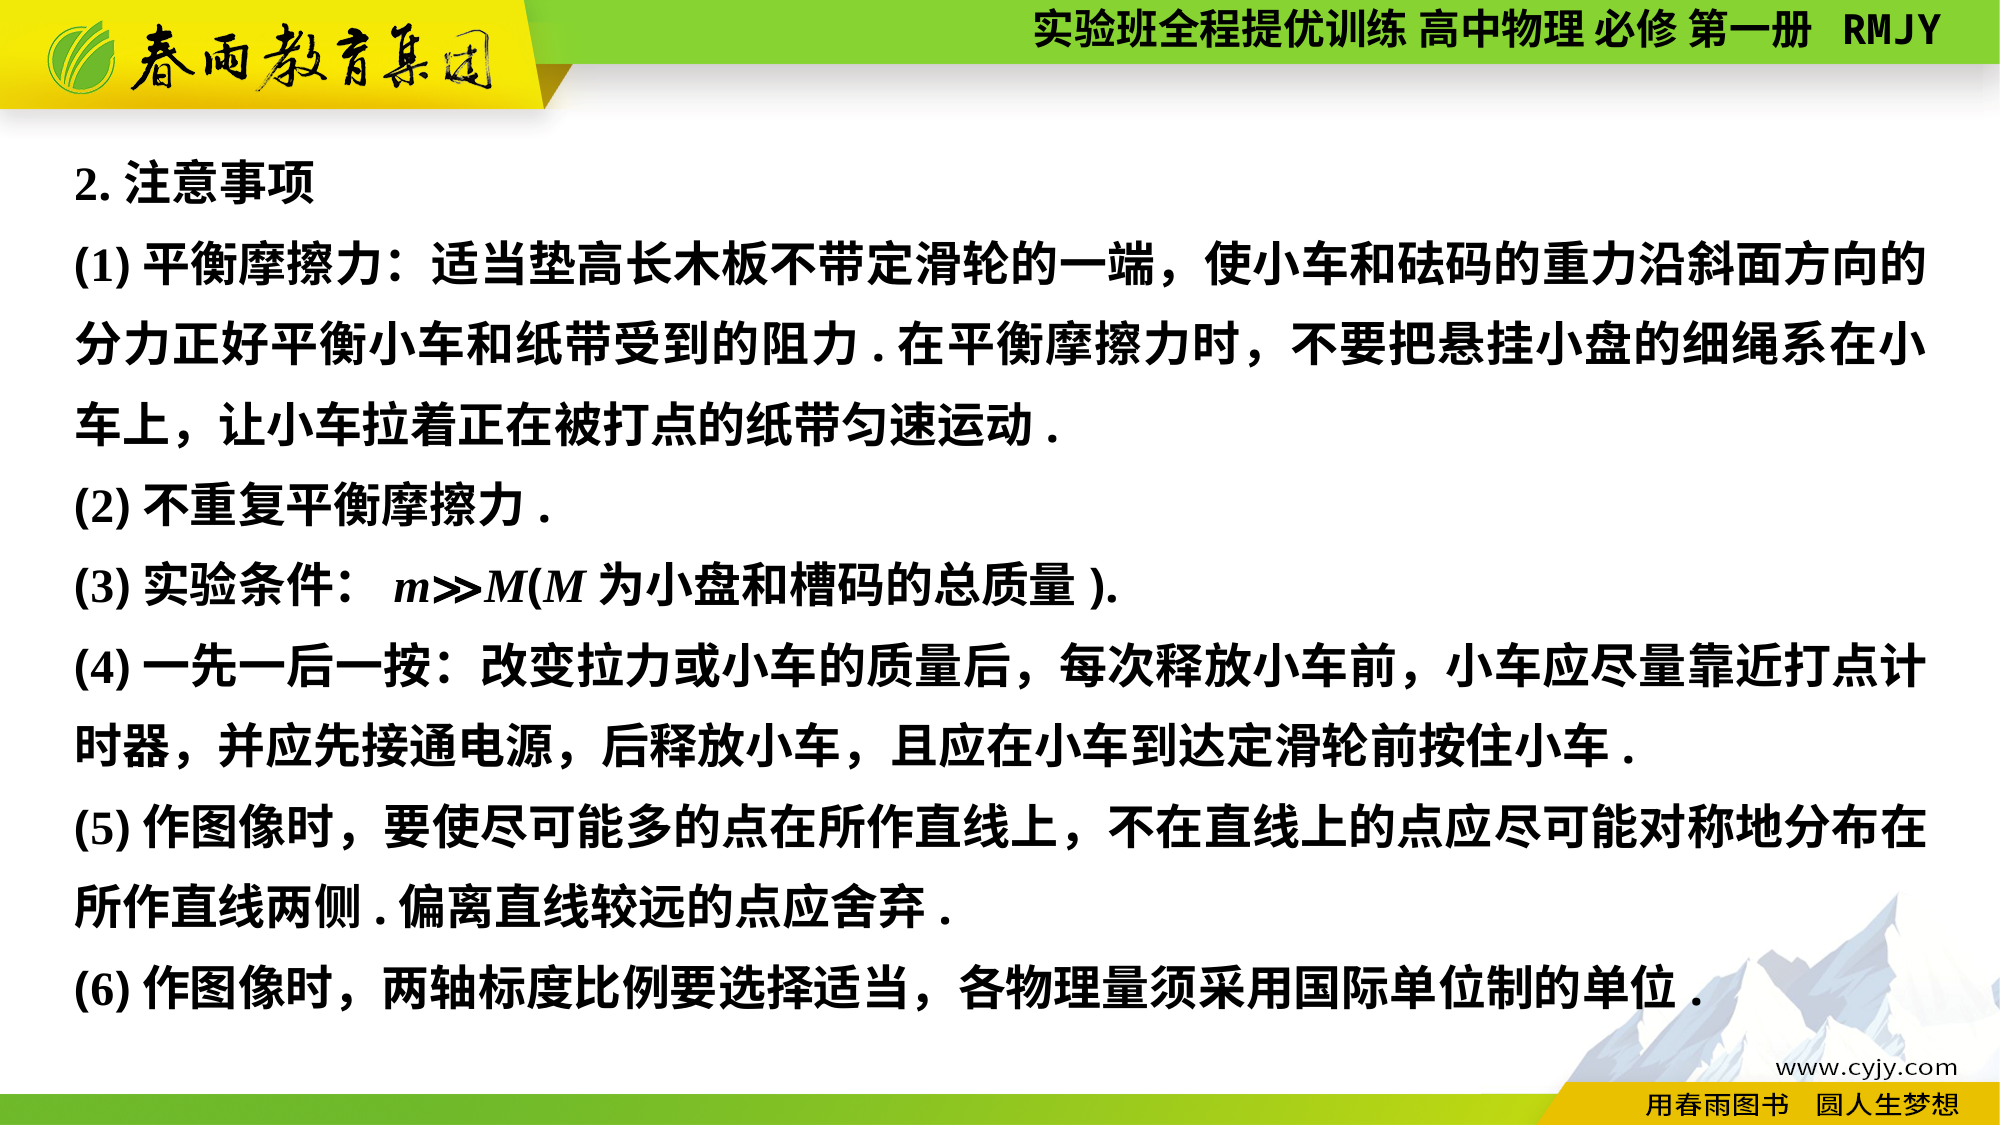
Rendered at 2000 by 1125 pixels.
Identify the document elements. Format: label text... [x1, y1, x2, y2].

picture [0, 0, 2000, 1125]
list 2.注意事项 (1)平衡摩擦力：适当垫高长木板不带定滑轮的一端，使小车和砝码的重力沿斜面方向的分力正好平衡小车和纸带受到的阻力.在平衡摩擦力时，不要把悬挂小盘的细绳系在小车上，让小车拉着正在被打点的纸带匀速运动. (2)不重复平衡摩擦力. (3)实验条件：m≫M(M为小盘和槽码的总质量). (4)一先一后一按：改变拉力或小车的质量后，每次释放小车前，小车应尽量靠近打点计时器，并应先接通电源，后释放小车，且应在小车到达定滑轮前按住小车. (5)作图像时，要使尽可能多的点在所作直线上，不在直线上的点应尽可能对称地分布在所作直线两侧.偏离直线较远的点应舍弃. (6)作图像时，两轴标度比例要选择适当，各物理量须采用国际单位制的单位. [59, 122, 1944, 1023]
